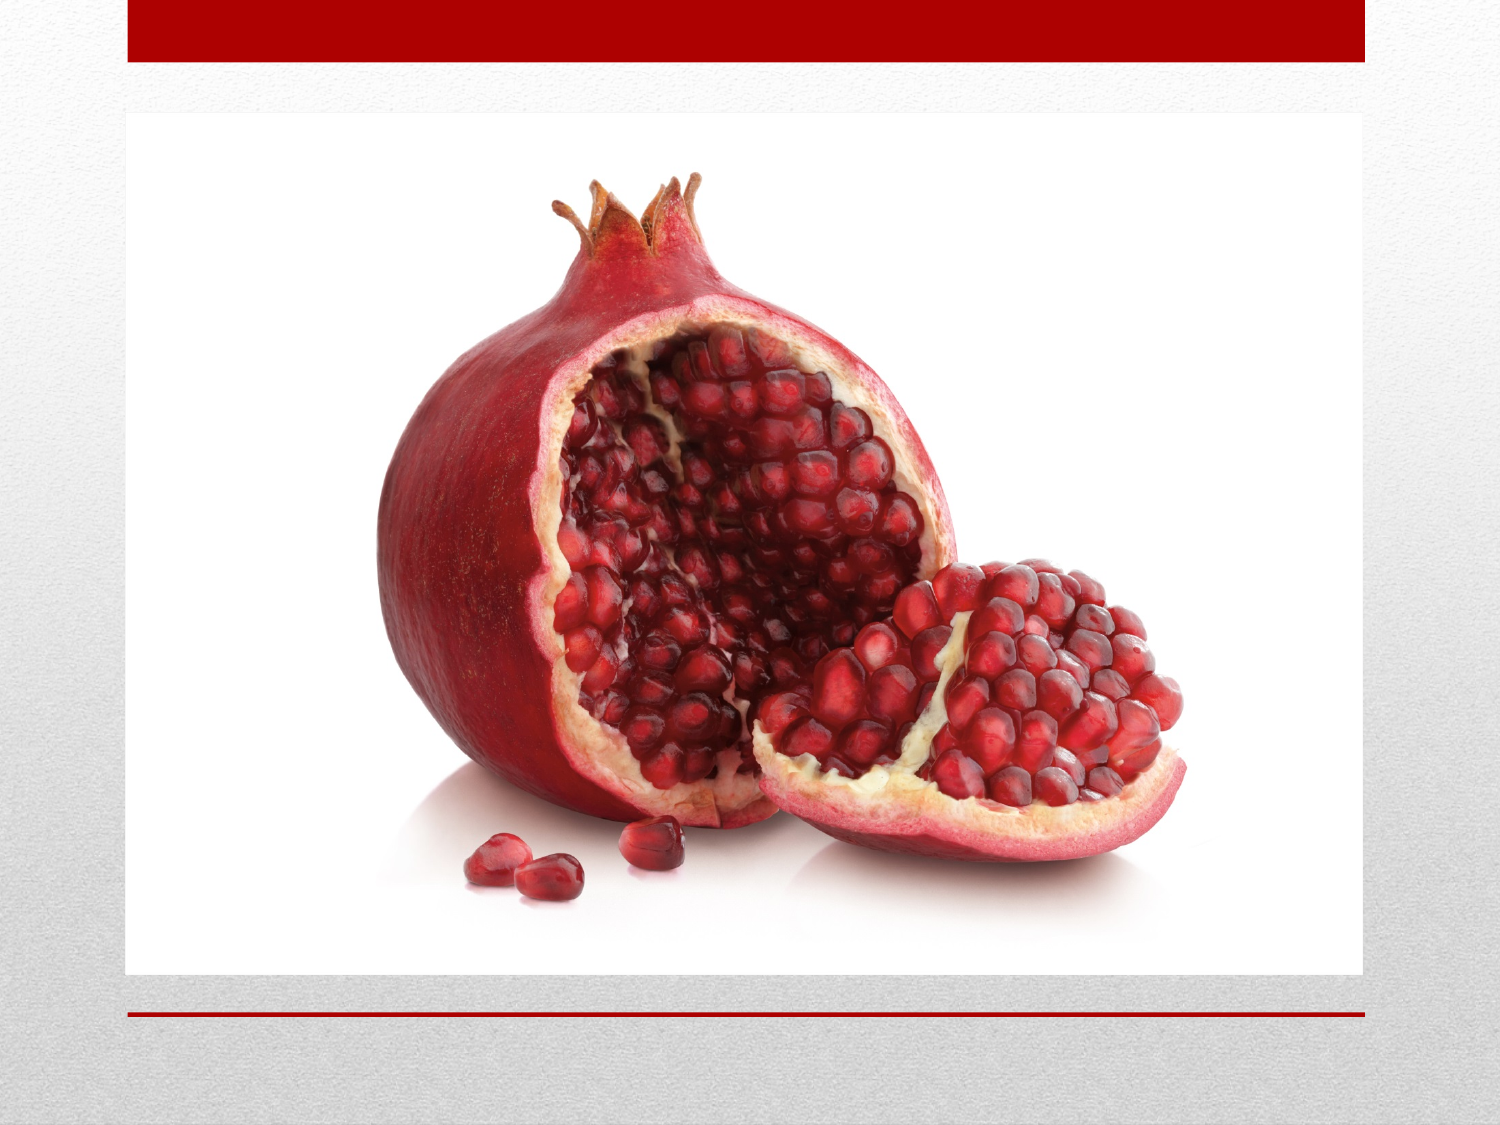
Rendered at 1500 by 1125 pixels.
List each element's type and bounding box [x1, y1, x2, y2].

list [124, 111, 1364, 976]
